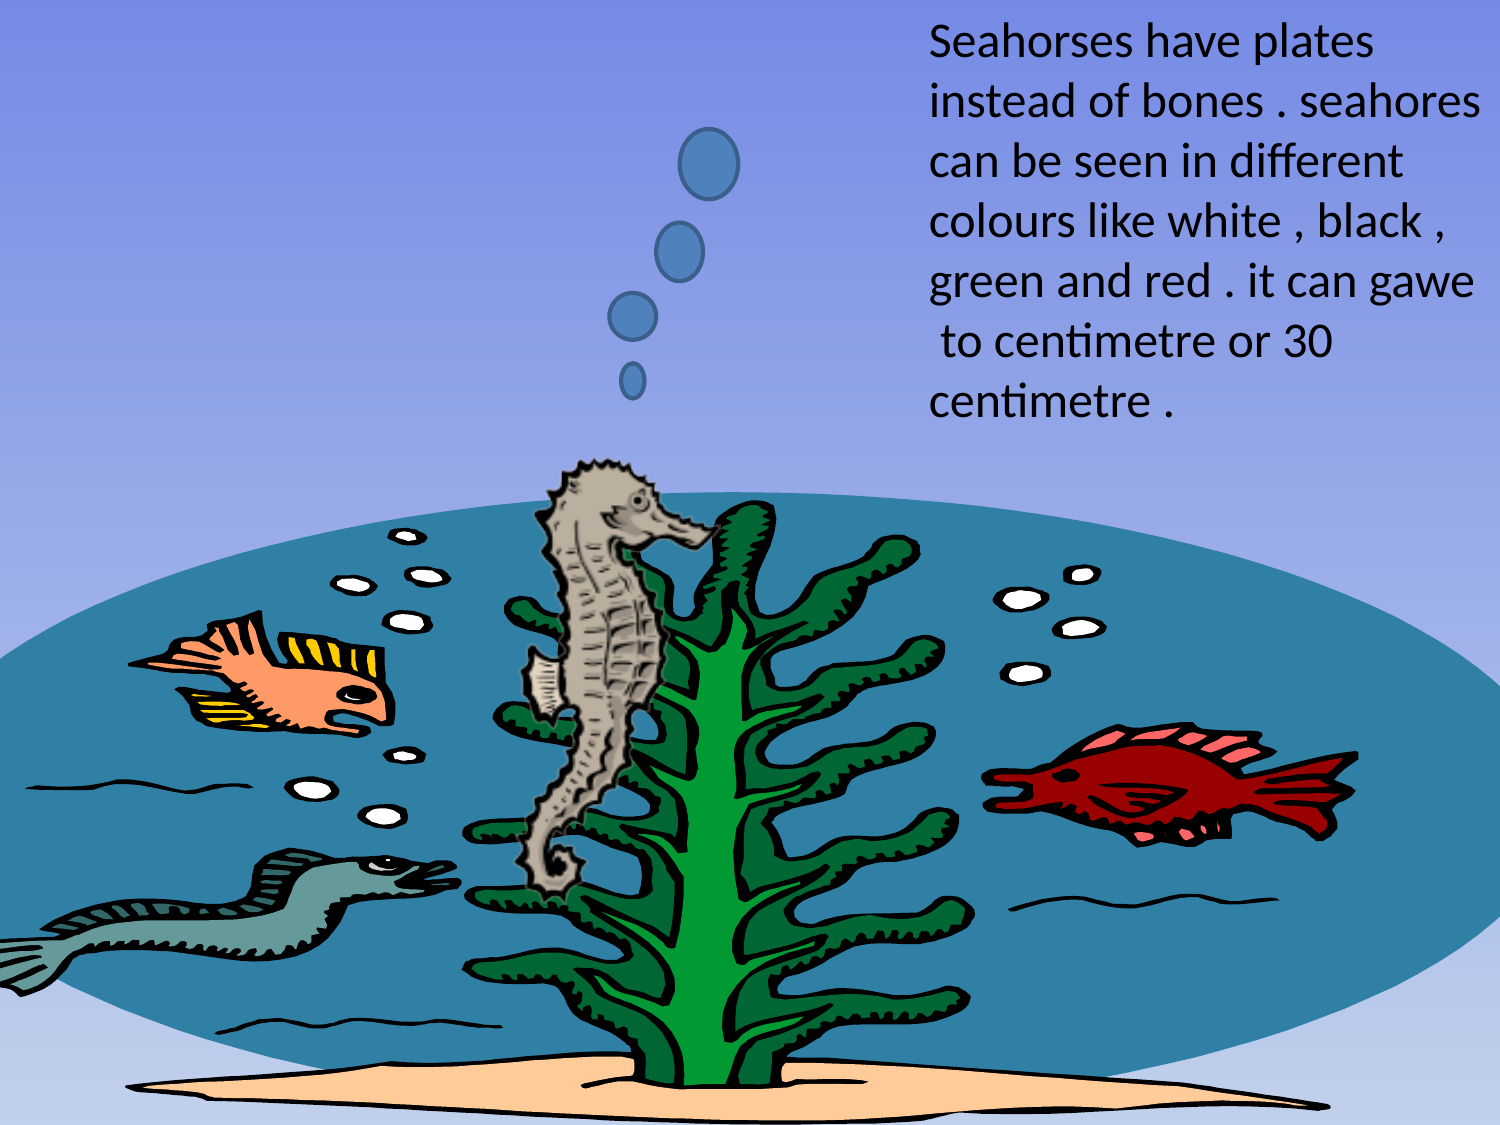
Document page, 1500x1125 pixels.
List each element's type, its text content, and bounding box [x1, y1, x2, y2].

text_box [618, 361, 647, 401]
text_box [607, 290, 659, 342]
picture [0, 456, 1500, 1125]
text_box [677, 126, 741, 202]
text_box [654, 220, 706, 284]
text_box Seahorses have plates instead of bones . seahores can be seen in different colours like white , black , green and red . it can gawe to centimetre or 30 centimetre . [913, 0, 1500, 435]
